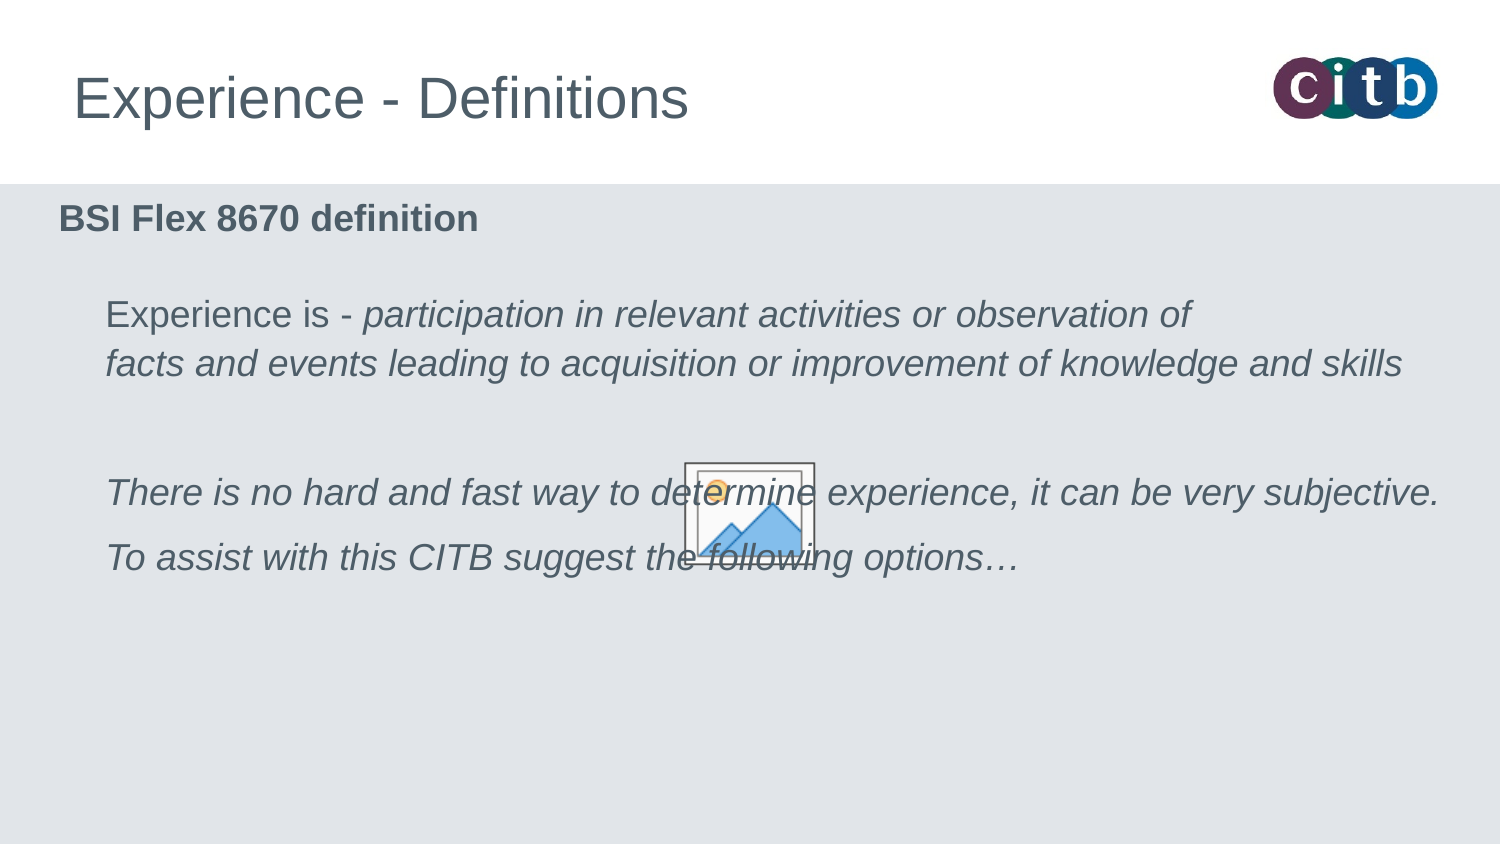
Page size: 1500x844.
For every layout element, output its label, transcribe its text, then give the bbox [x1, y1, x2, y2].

picture [0, 183, 1500, 844]
title Experience - Definitions [59, 47, 1446, 130]
